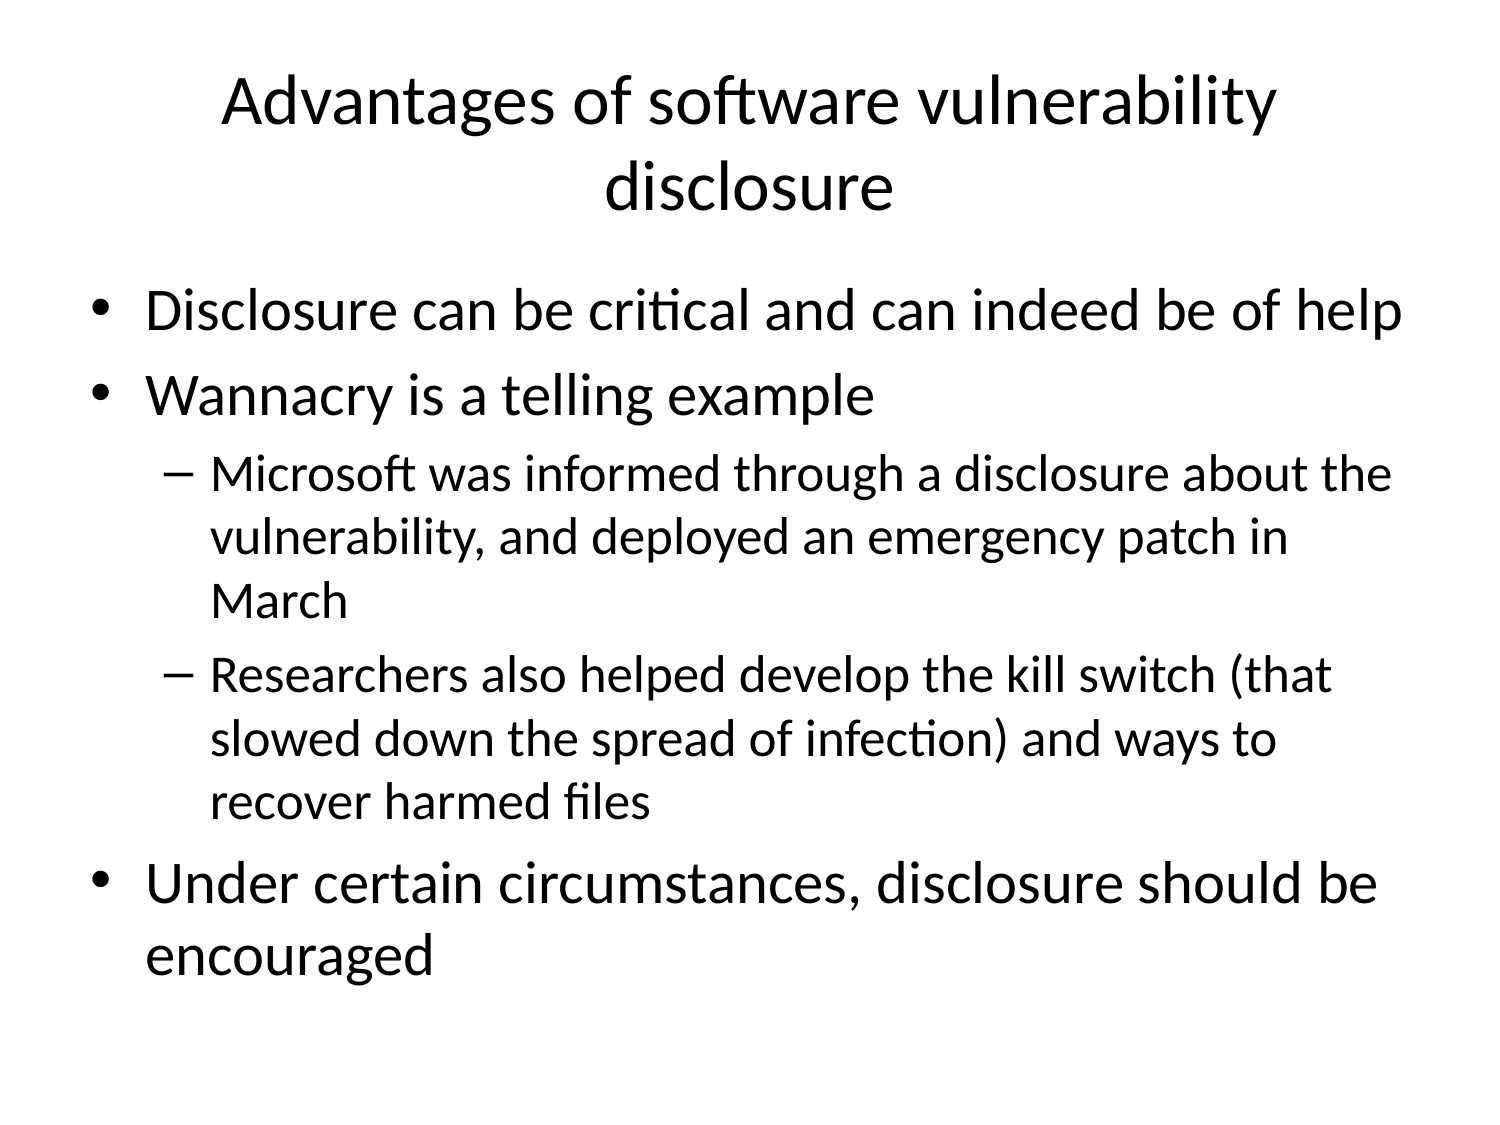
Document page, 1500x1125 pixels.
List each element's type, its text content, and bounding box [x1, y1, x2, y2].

title Advantages of software vulnerability disclosure [75, 45, 1425, 233]
list Disclosure can be critical and can indeed be of help Wannacry is a telling example Microsoft was informed through a disclosure about the vulnerability, and deployed an emergency patch in March Researchers also helped develop the kill switch (that slowed down the spread of infection) and ways to recover harmed files Under certain circumstances, disclosure should be encouraged [75, 262, 1425, 1005]
